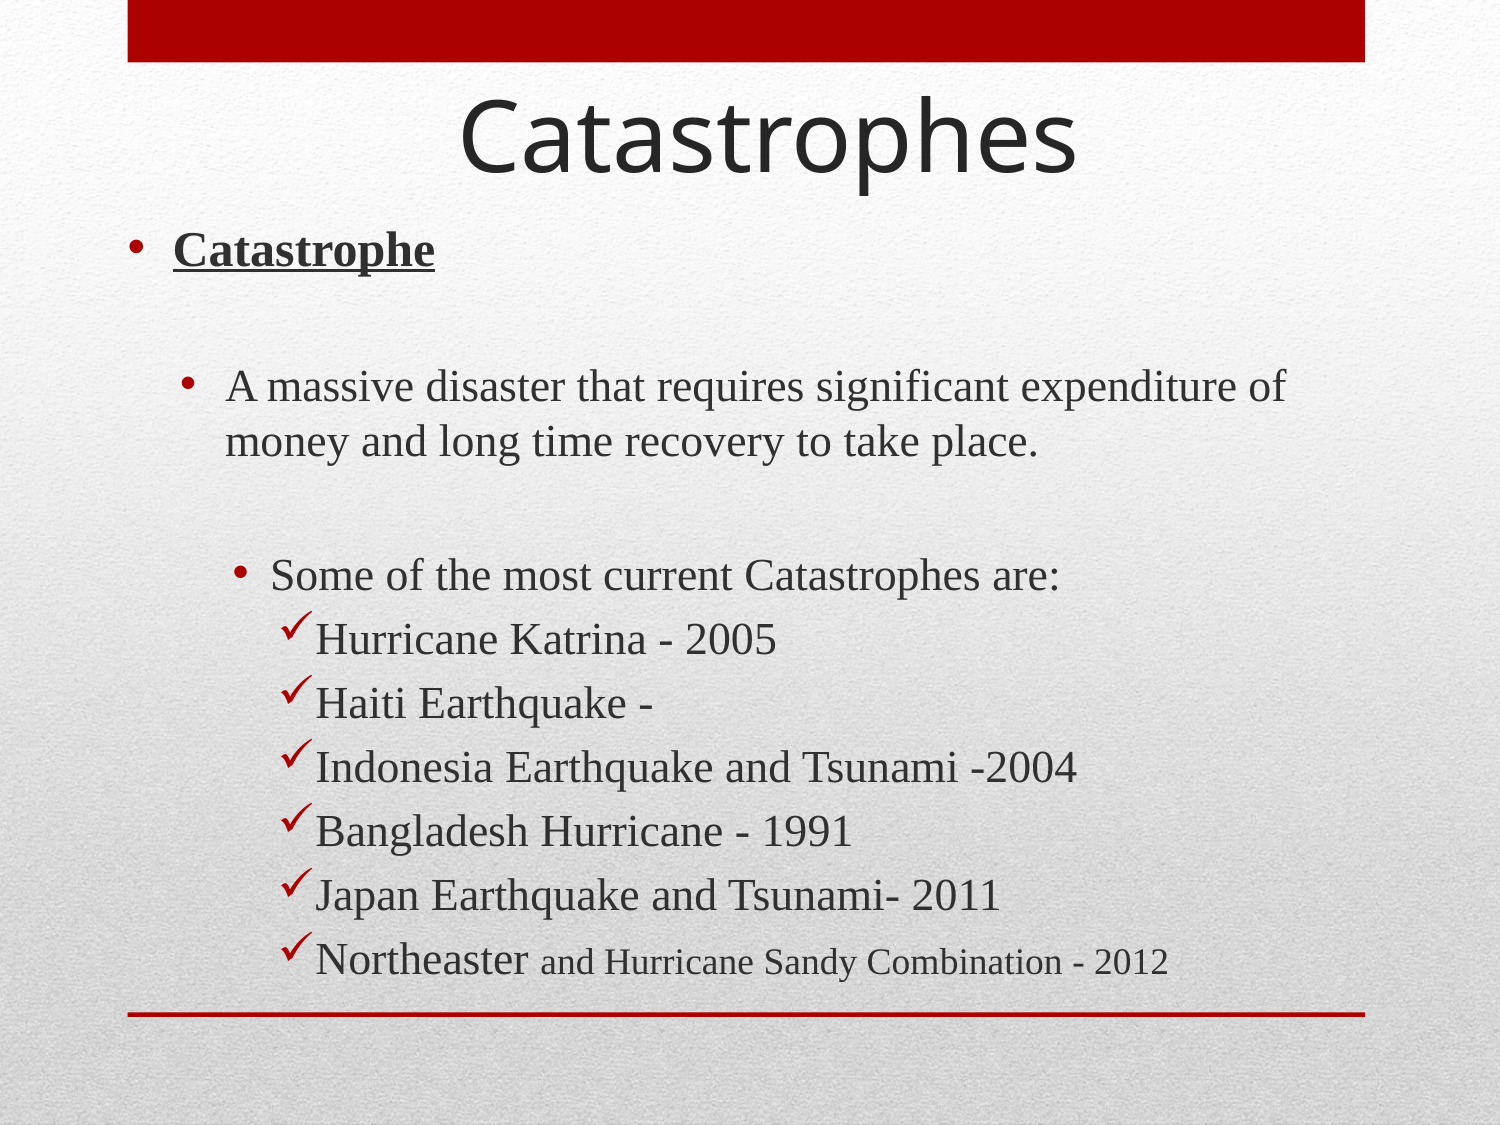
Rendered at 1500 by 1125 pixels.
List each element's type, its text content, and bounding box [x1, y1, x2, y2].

title Catastrophes [200, 12, 1338, 200]
list Catastrophe A massive disaster that requires significant expenditure of money and long time recovery to take place. Some of the most current Catastrophes are: Hurricane Katrina - 2005 Haiti Earthquake - Indonesia Earthquake and Tsunami -2004 Bangladesh Hurricane - 1991 Japan Earthquake and Tsunami- 2011 Northeaster and Hurricane Sandy Combination - 2012 [112, 200, 1375, 1000]
